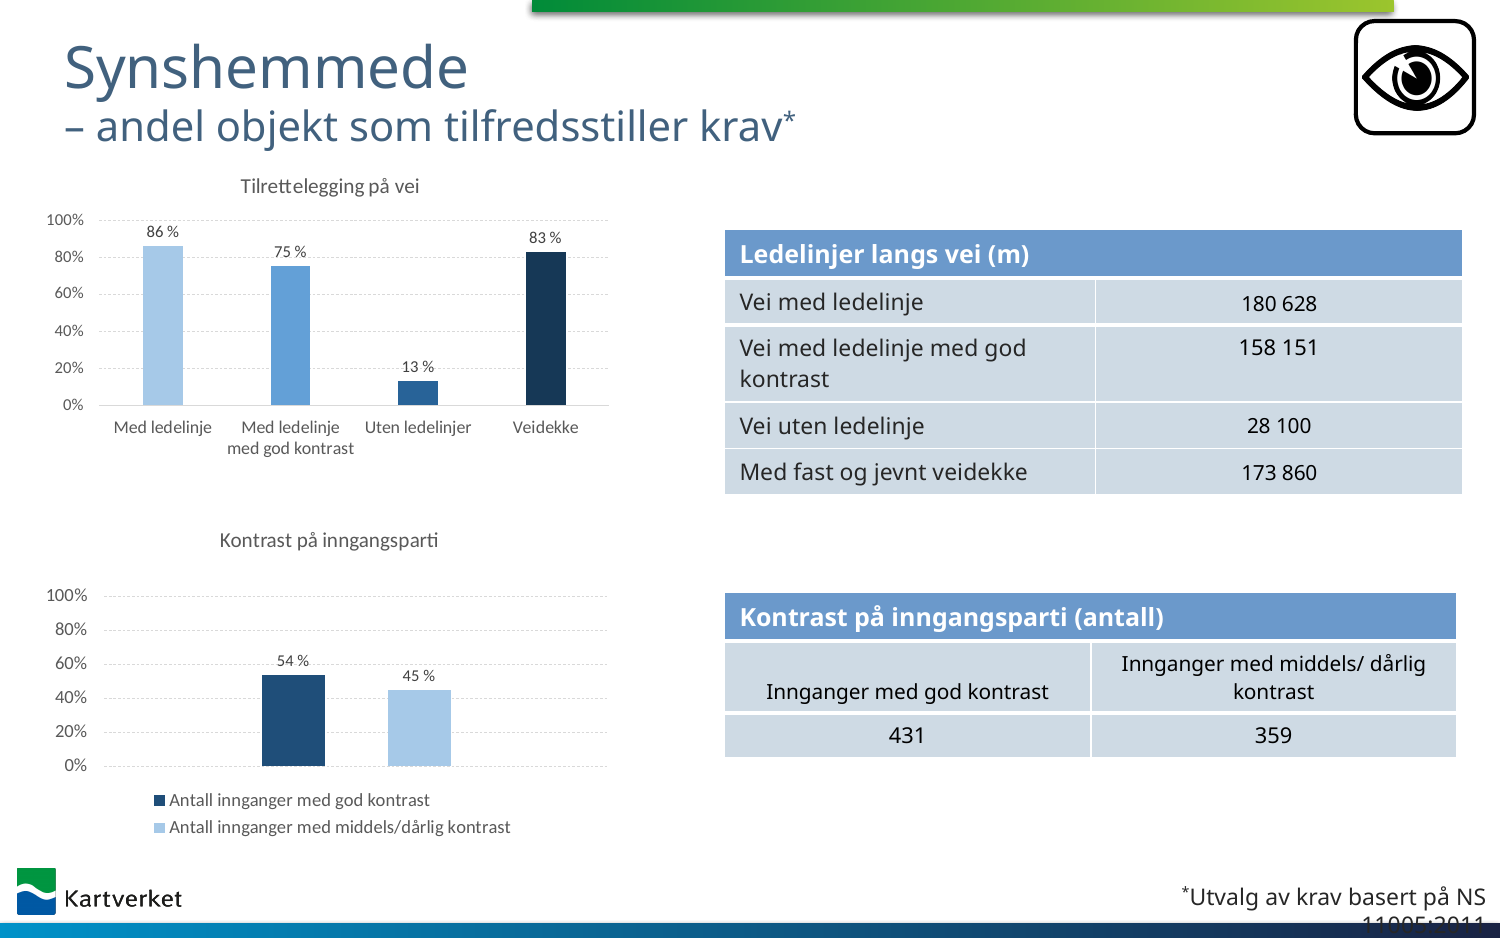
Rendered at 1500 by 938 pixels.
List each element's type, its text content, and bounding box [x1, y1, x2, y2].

table_cell Vei med ledelinje med god kontrast [725, 327, 1095, 401]
text_box *Utvalg av krav basert på NS 11005:2011 [1068, 873, 1500, 938]
picture [41, 166, 619, 492]
table_cell 431 [725, 715, 1090, 757]
table_cell 359 [1092, 715, 1456, 757]
text_box Synshemmede – andel objekt som tilfredsstiller krav* [49, 24, 1431, 158]
table_cell 173 860 [1096, 449, 1462, 494]
table_cell Vei med ledelinje [725, 280, 1095, 323]
picture [41, 520, 618, 846]
table_cell 28 100 [1096, 403, 1462, 448]
table_header Ledelinjer langs vei (m) [725, 230, 1462, 276]
table_cell 158 151 [1096, 327, 1462, 401]
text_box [1355, 20, 1475, 134]
table_cell Med fast og jevnt veidekke [725, 449, 1095, 494]
table_cell Innganger med middels/ dårlig kontrast [1092, 643, 1456, 711]
table_cell 180 628 [1096, 280, 1462, 323]
table_cell Innganger med god kontrast [725, 643, 1090, 711]
table_header Kontrast på inngangsparti (antall) [725, 593, 1456, 639]
table_cell Vei uten ledelinje [725, 403, 1095, 448]
